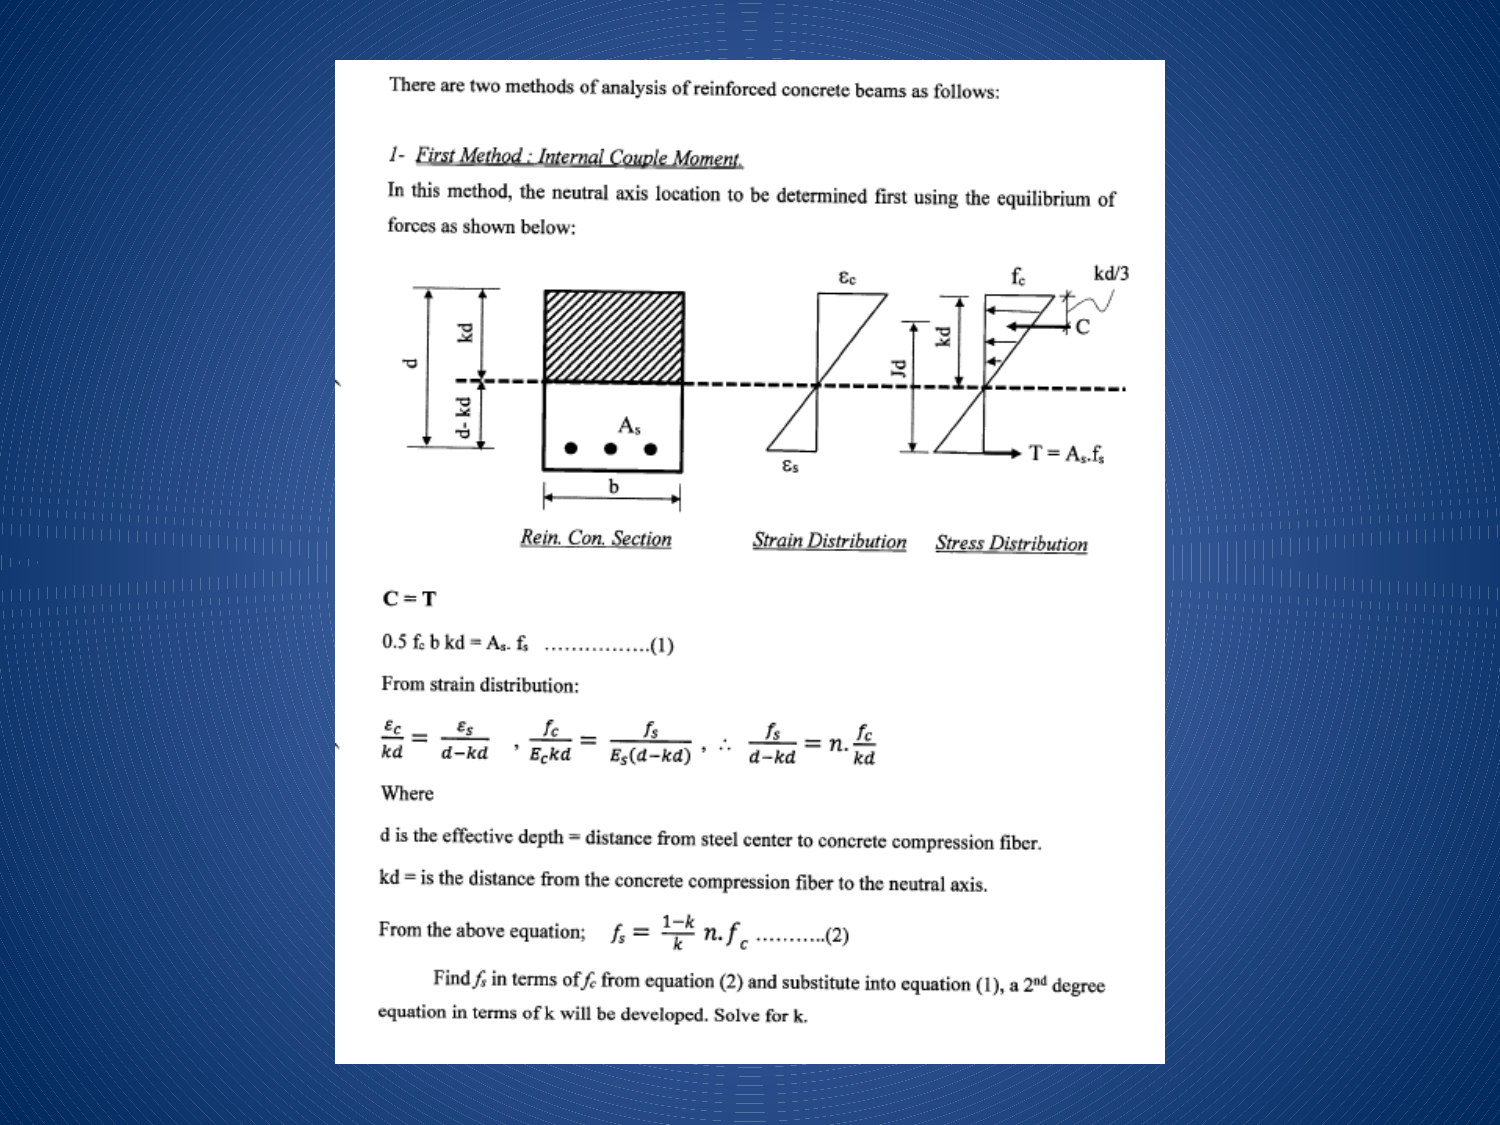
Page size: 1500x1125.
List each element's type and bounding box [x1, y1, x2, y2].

picture [335, 60, 1165, 1065]
